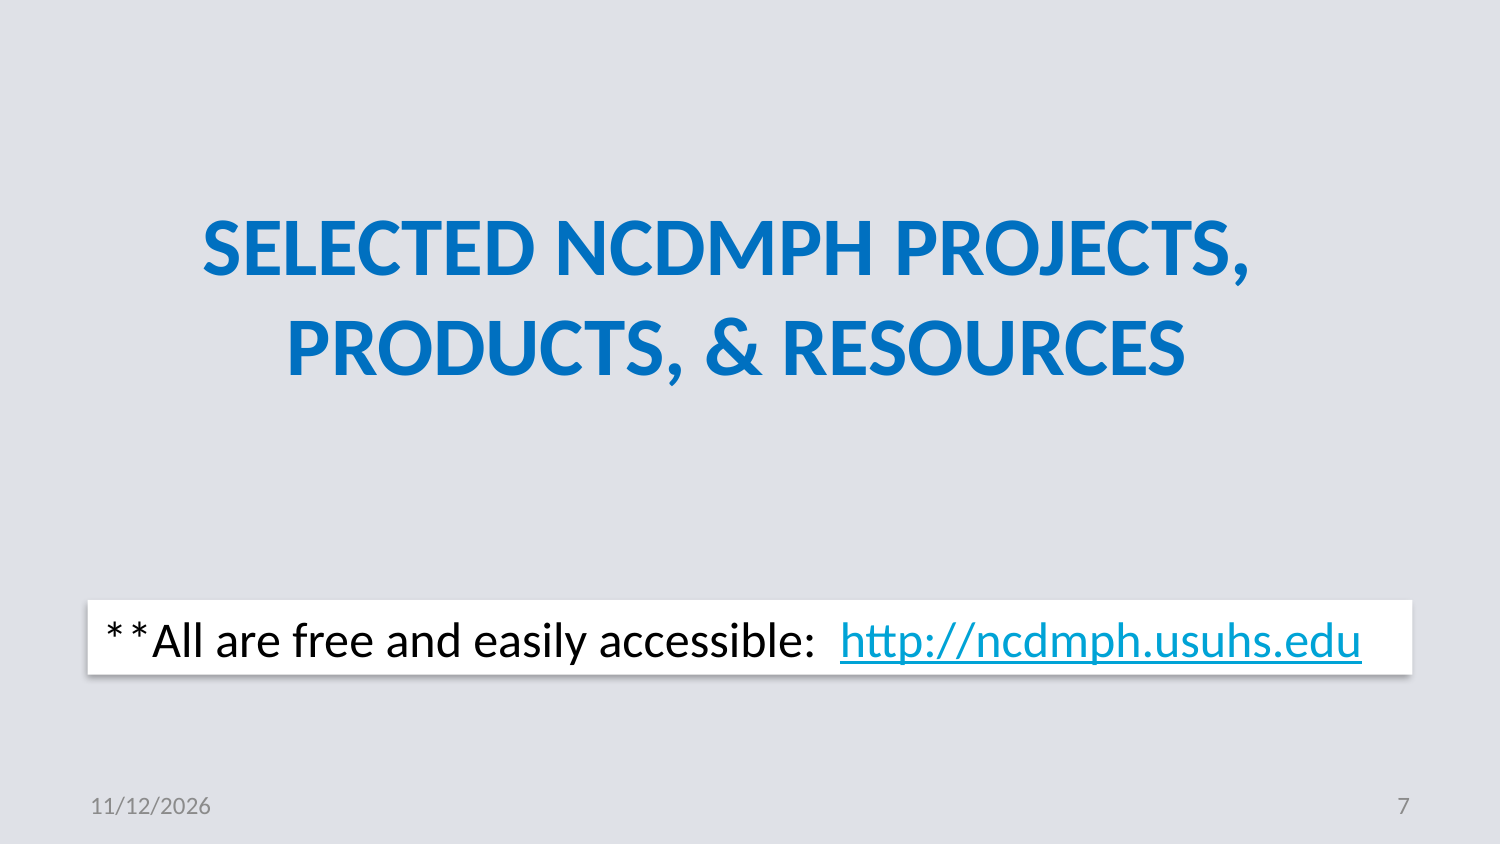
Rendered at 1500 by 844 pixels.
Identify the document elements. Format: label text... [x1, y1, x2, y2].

title Selected NCDMPH projects, products, & resources [99, 184, 1375, 407]
slide_number 7 [1074, 782, 1425, 827]
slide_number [75, 782, 425, 827]
text_box **All are free and easily accessible: http://ncdmph.usuhs.edu [85, 598, 1415, 677]
